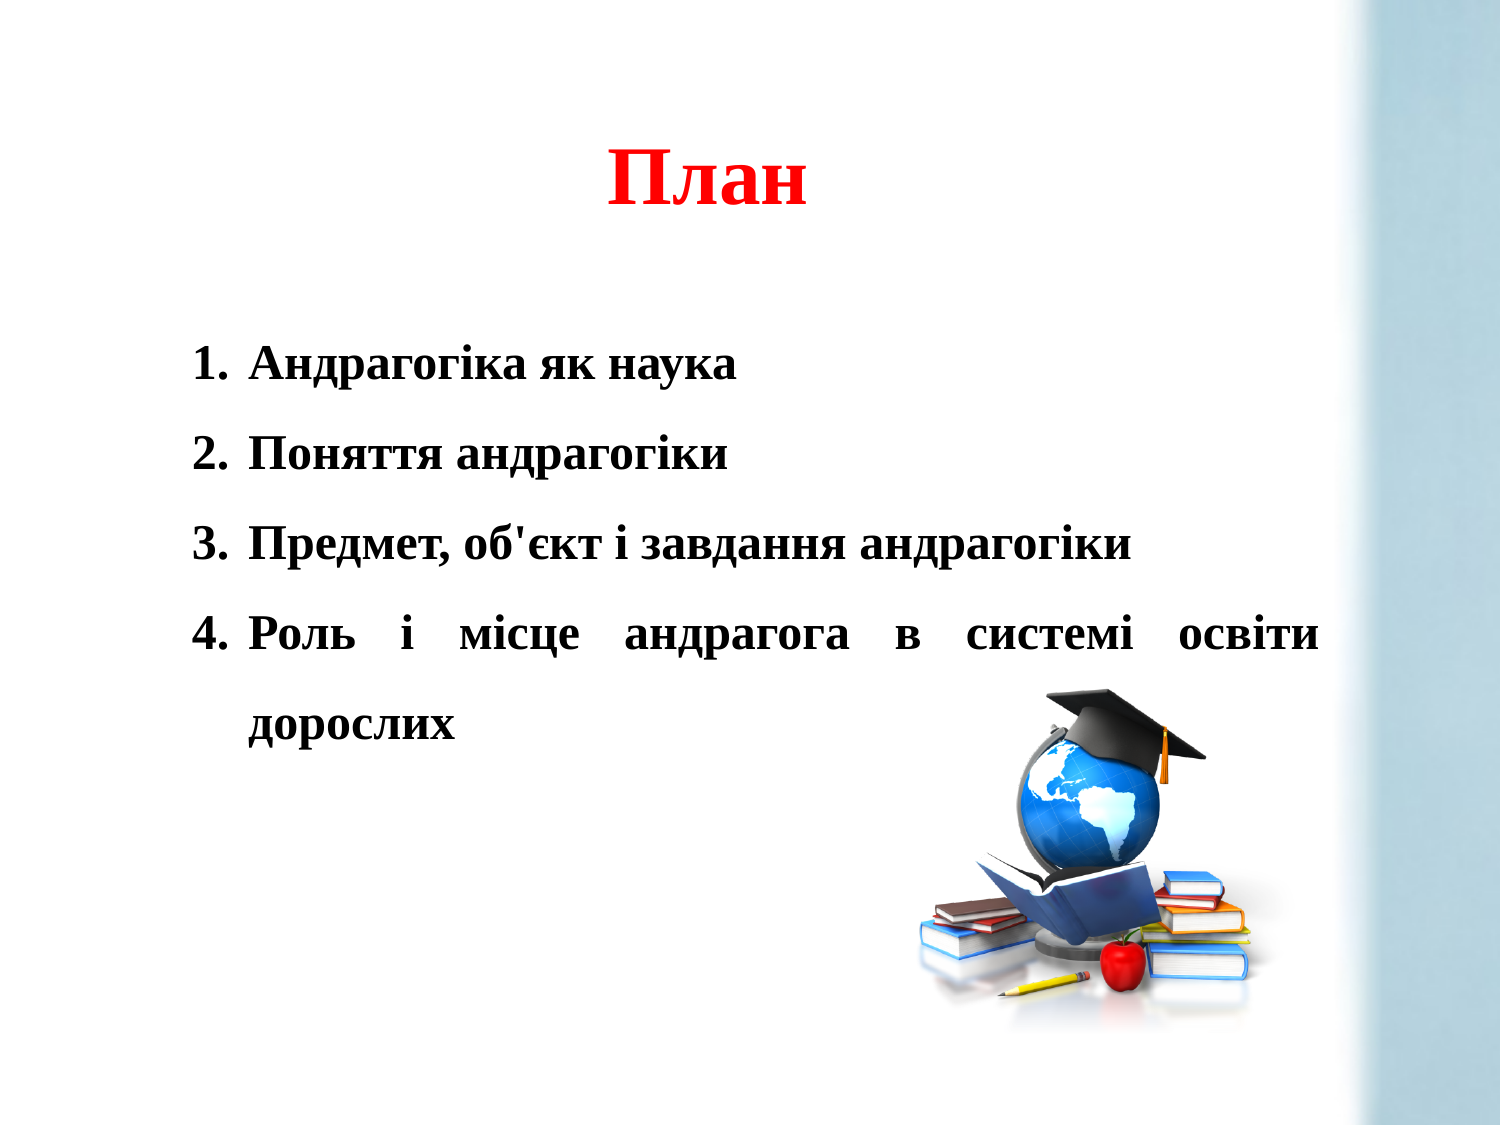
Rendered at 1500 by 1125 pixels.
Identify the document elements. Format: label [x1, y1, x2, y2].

picture [891, 680, 1296, 1034]
list [0, 0, 1500, 1125]
